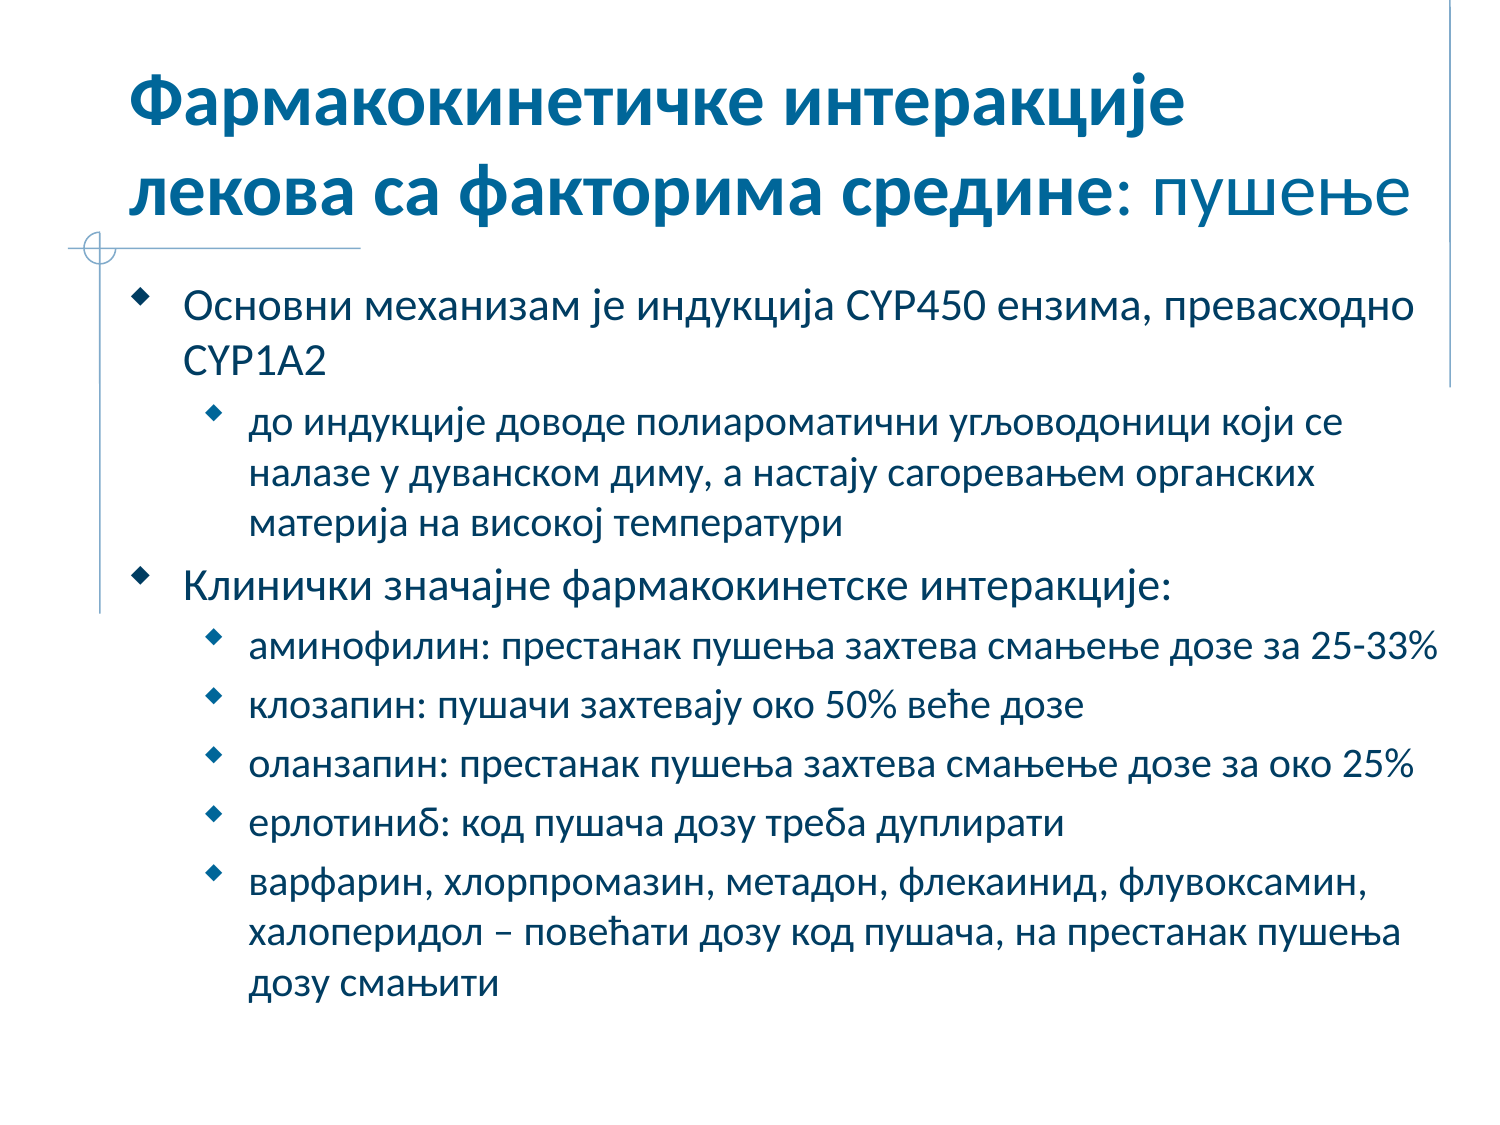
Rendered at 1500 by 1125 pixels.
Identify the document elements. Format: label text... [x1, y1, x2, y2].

title Фармакокинетичке интеракције лекова са факторима средине: пушење [113, 49, 1436, 238]
list Основни механизам је индукција CYP450 ензима, превасходно CYP1A2 до индукције доводе полиароматични угљоводоници који се налазе у дуванском диму, а настају сагоревањем органских материја на високој температури Клинички значајне фармакокинетске интеракције: аминофилин: престанак пушења захтева смањење дозе за 25-33% клозапин: пушачи захтевају око 50% веће дозе оланзапин: престанак пушења захтева смањење дозе за око 25% ерлотиниб: код пушача дозу треба дуплирати варфарин, хлорпромазин, метадон, флекаинид, флувоксамин, халоперидол – повећати дозу код пушача, на престанак пушења дозу смањити [111, 266, 1459, 1024]
